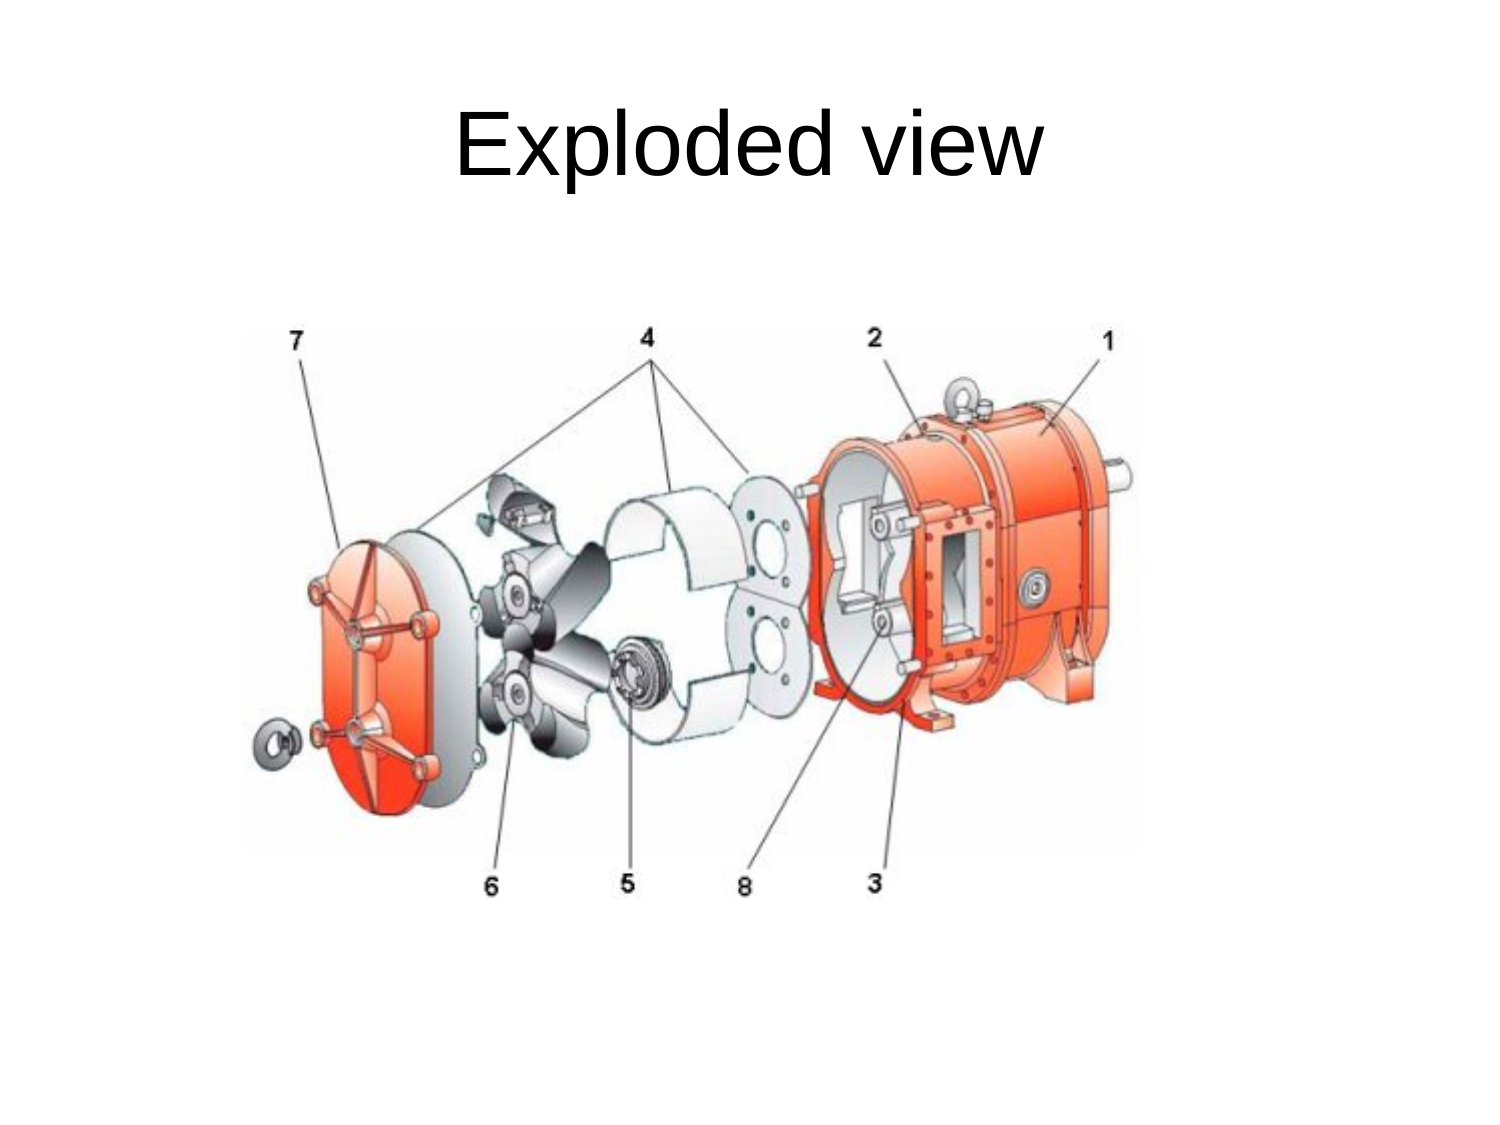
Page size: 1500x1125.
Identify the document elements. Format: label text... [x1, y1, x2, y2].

picture [241, 322, 1140, 908]
title Exploded view [74, 44, 1426, 233]
